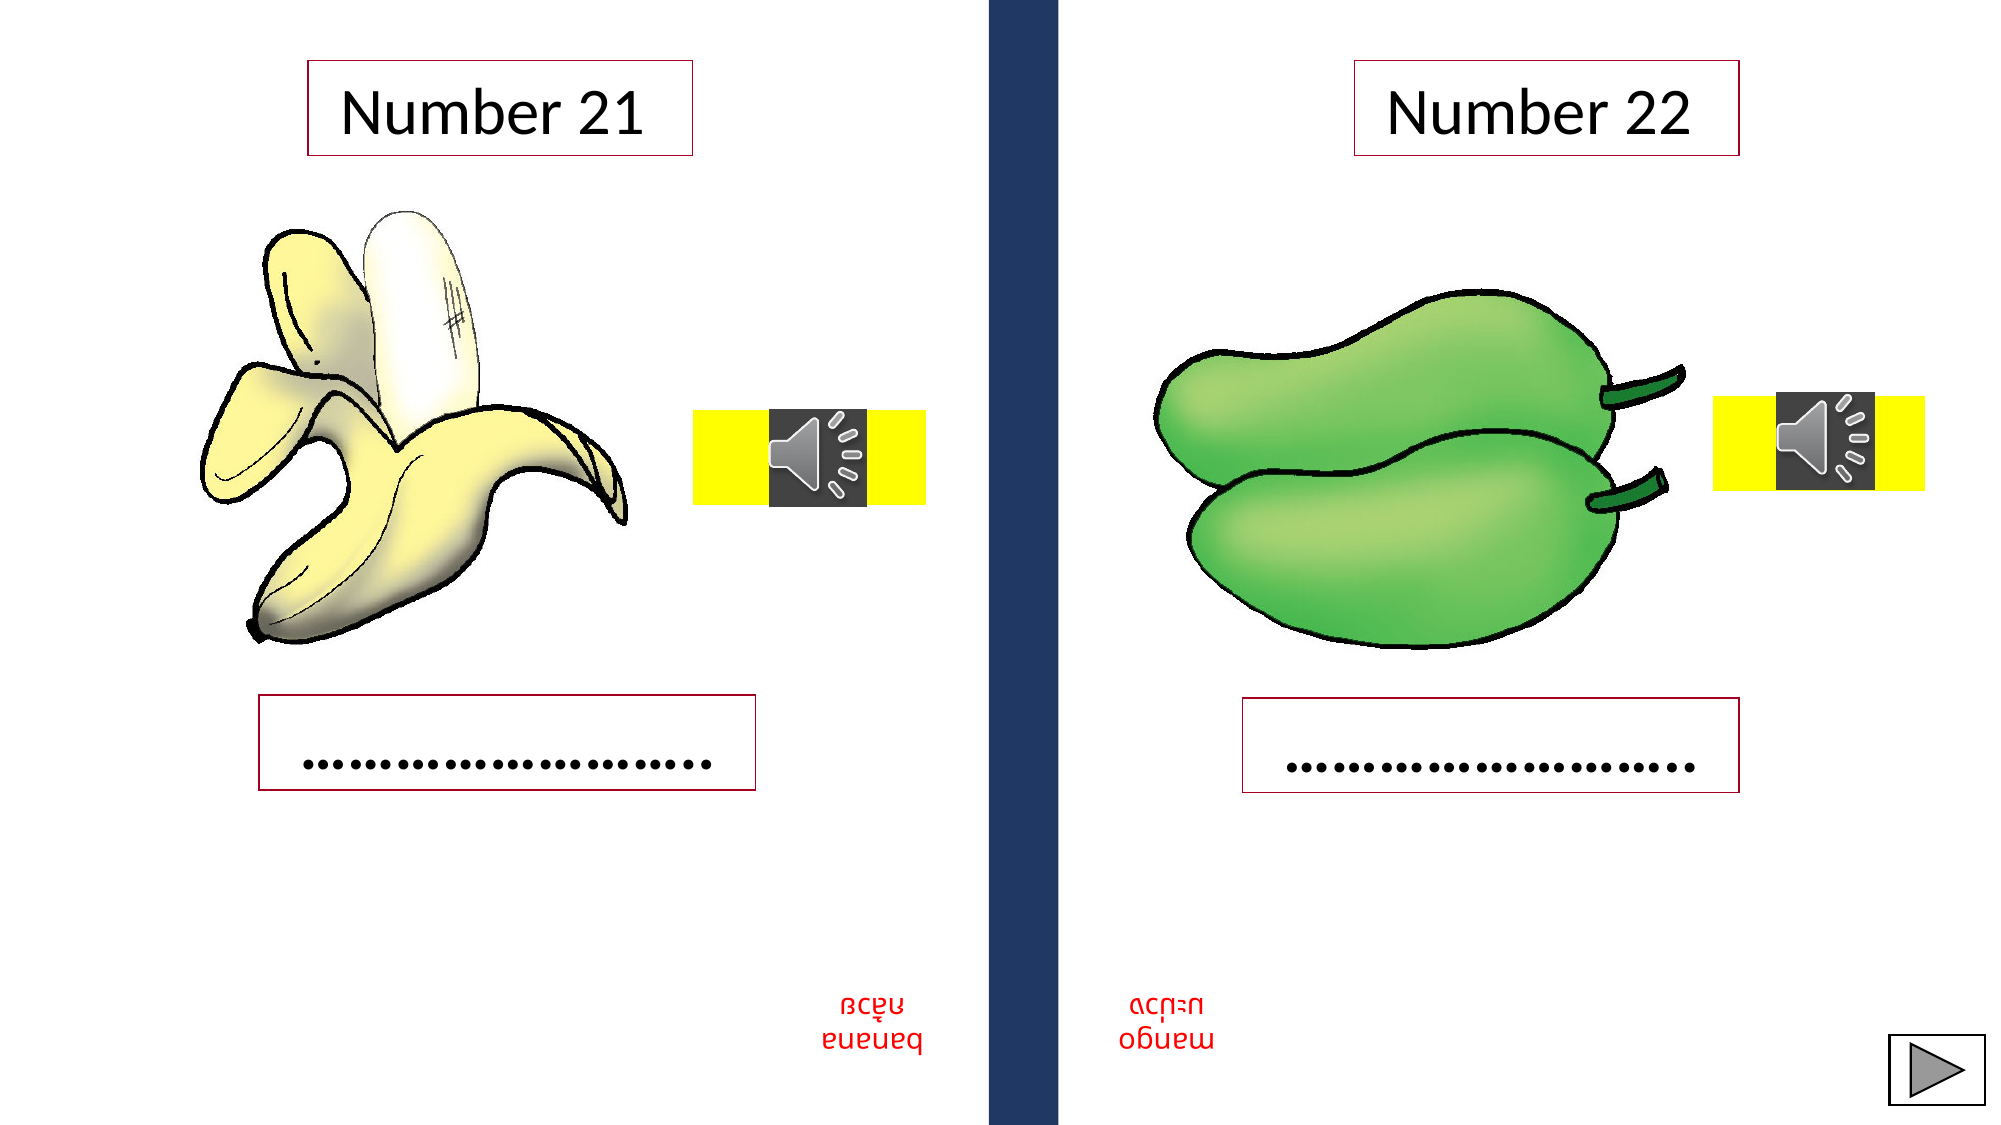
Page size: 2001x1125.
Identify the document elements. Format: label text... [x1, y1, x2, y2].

picture [768, 407, 869, 508]
text_box Number 21 [308, 60, 693, 156]
text_box Number 22 [1354, 60, 1739, 156]
text_box banana กล้วย [783, 985, 961, 1071]
table_header [1713, 396, 1775, 491]
text_box …………………….. [259, 695, 756, 790]
picture [1775, 391, 1876, 492]
text_box …………………….. [1242, 697, 1739, 793]
text_box [1888, 1034, 1986, 1106]
picture [1121, 247, 1713, 661]
table_header [1876, 396, 1925, 491]
text_box [988, 0, 1059, 1125]
text_box mango มะม่วง [1086, 985, 1248, 1071]
table_header [869, 410, 926, 505]
picture [141, 186, 673, 666]
table_header [693, 410, 768, 505]
